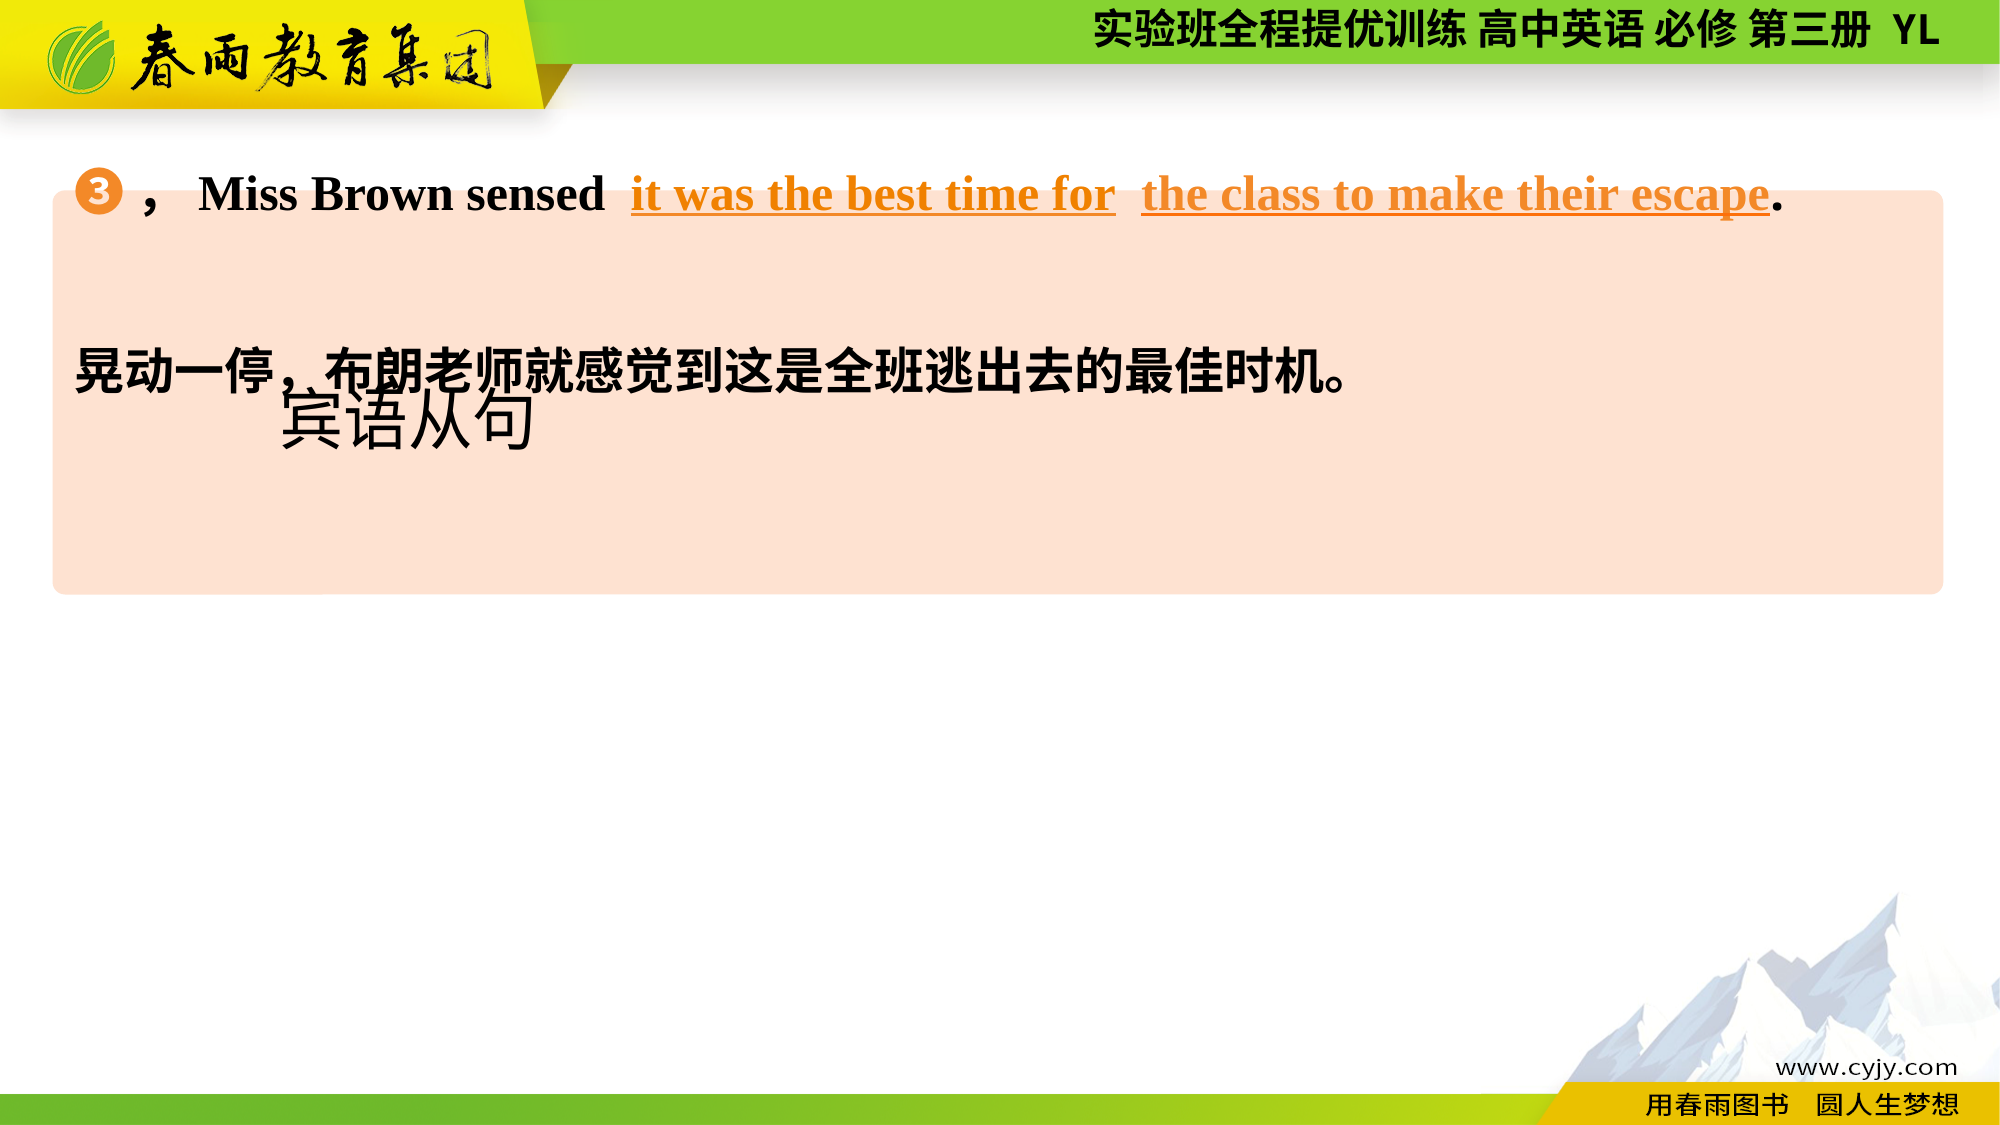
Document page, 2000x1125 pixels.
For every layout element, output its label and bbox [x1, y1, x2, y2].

picture [0, 0, 2000, 1125]
text_box [52, 190, 1944, 595]
